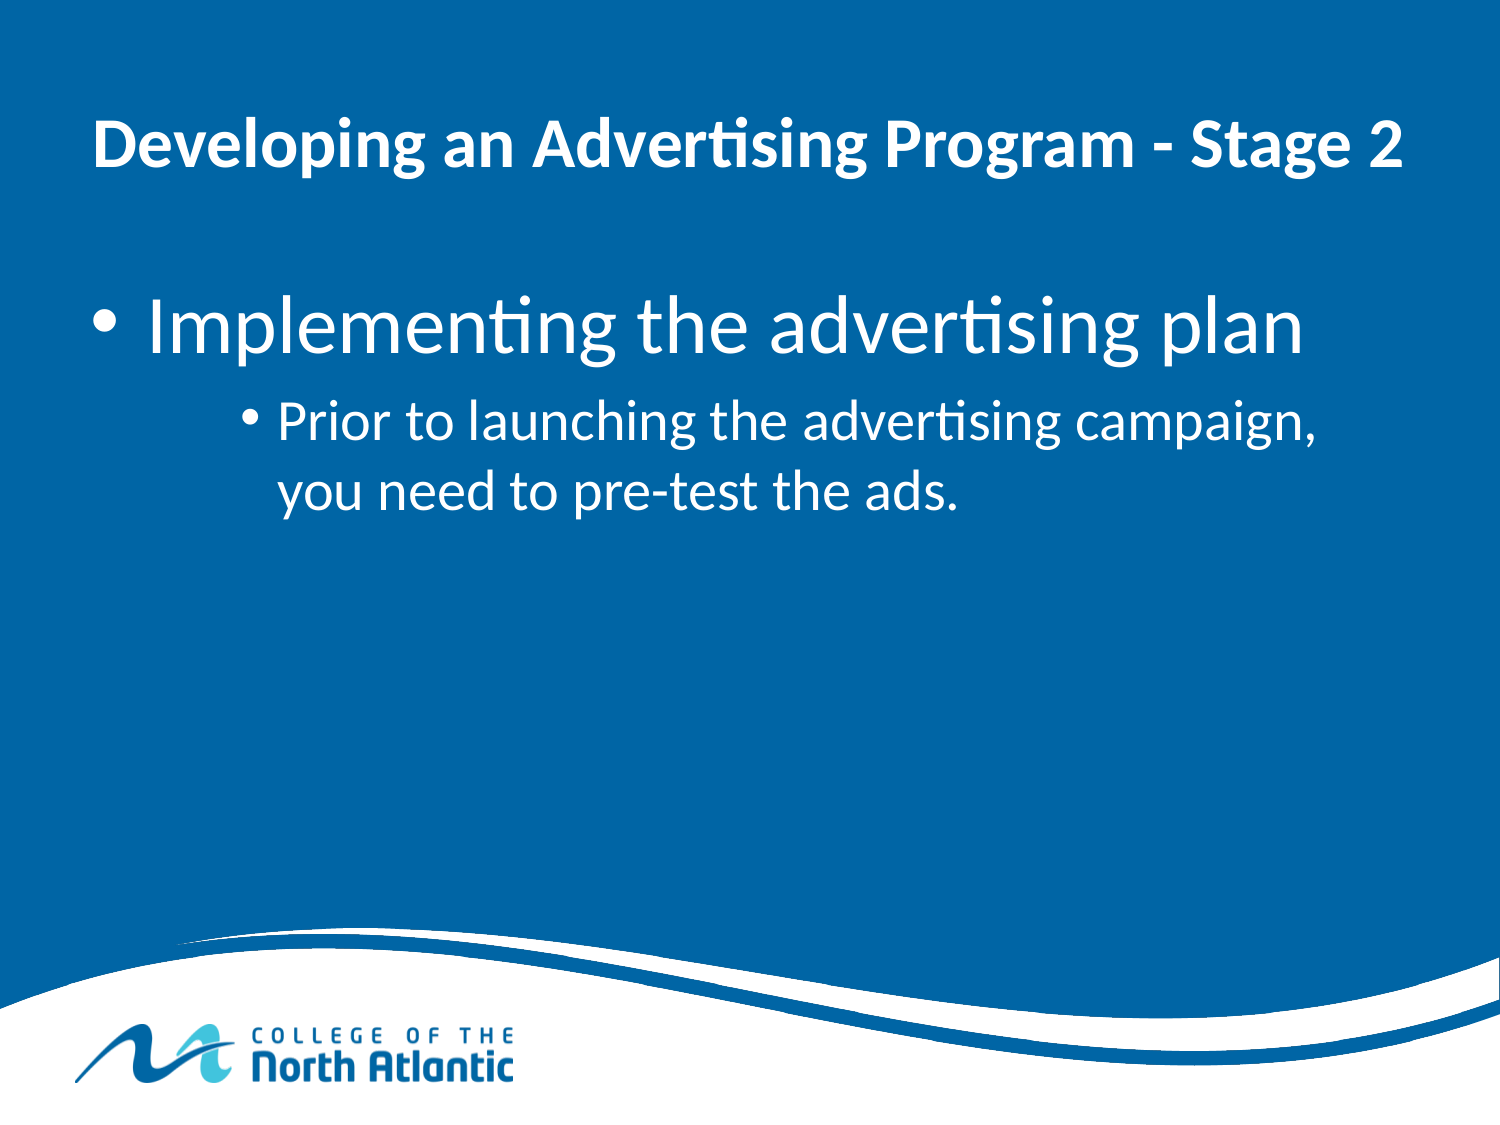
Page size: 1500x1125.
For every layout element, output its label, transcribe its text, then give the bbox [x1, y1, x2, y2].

title Developing an Advertising Program - Stage 2 [75, 45, 1425, 233]
list Implementing the advertising plan Prior to launching the advertising campaign, you need to pre-test the ads. [75, 262, 1425, 900]
picture [0, 928, 1500, 1125]
